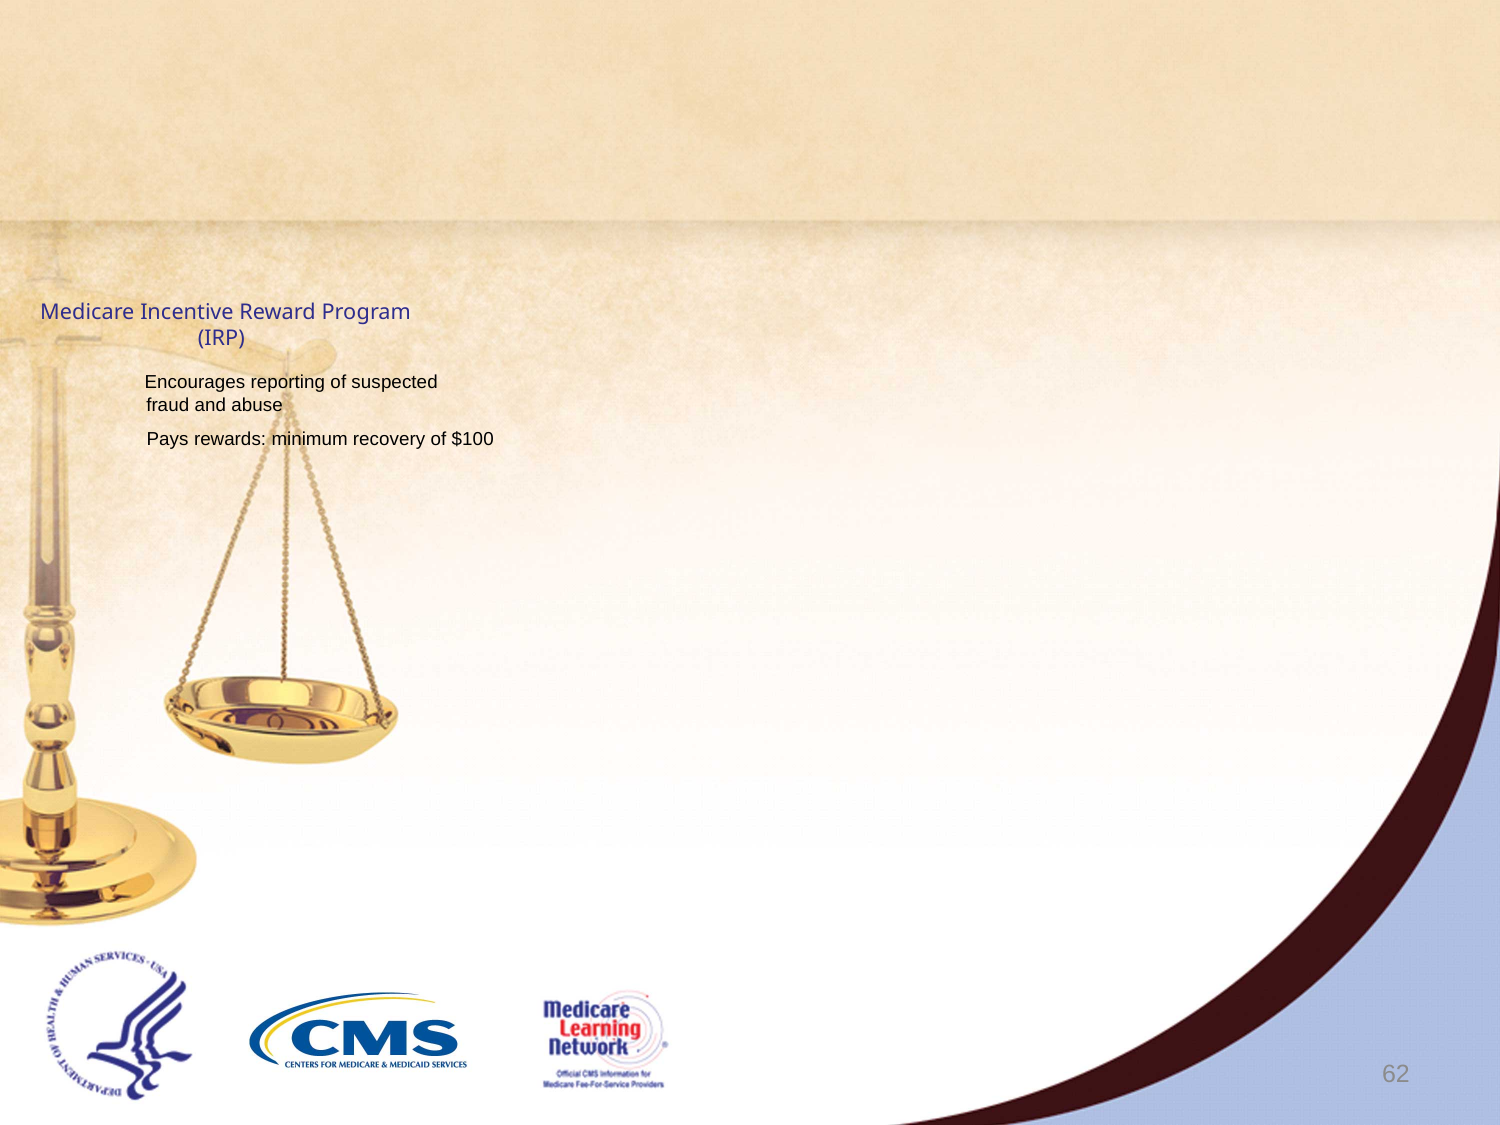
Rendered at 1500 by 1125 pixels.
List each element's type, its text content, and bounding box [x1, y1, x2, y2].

slide_number 62 [1074, 1042, 1425, 1103]
picture [0, 0, 1500, 1125]
title Medicare Incentive Reward Program (IRP) Encourages reporting of suspected fraud and abuse Pays rewards: minimum recovery of $100 [10, 270, 1483, 458]
